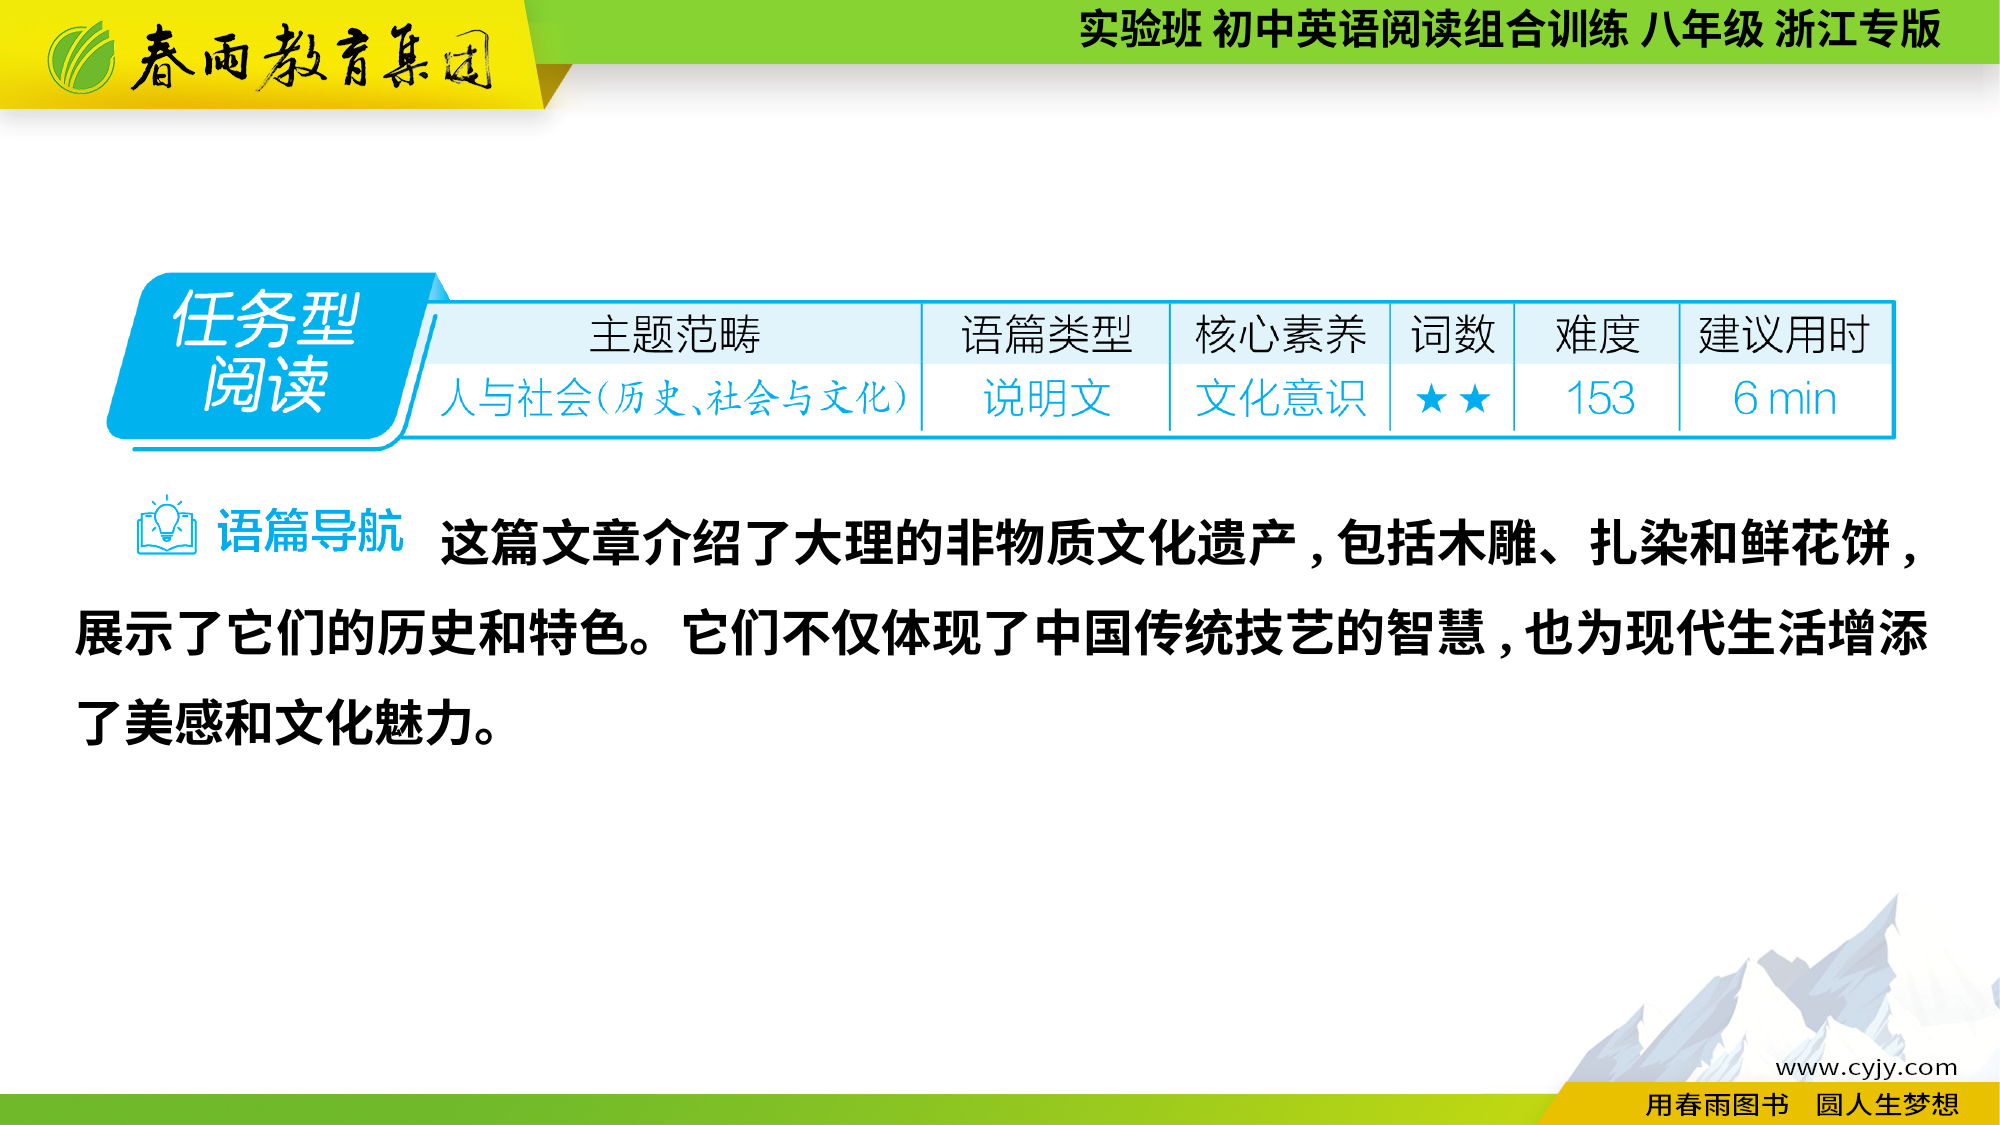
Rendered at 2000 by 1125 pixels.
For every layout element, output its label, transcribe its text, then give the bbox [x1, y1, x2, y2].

picture [0, 0, 2000, 1125]
list 这篇文章介绍了大理的非物质文化遗产,包括木雕、扎染和鲜花饼,展示了它们的历史和特色。它们不仅体现了中国传统技艺的智慧,也为现代生活增添了美感和文化魅力。 [59, 474, 1944, 751]
